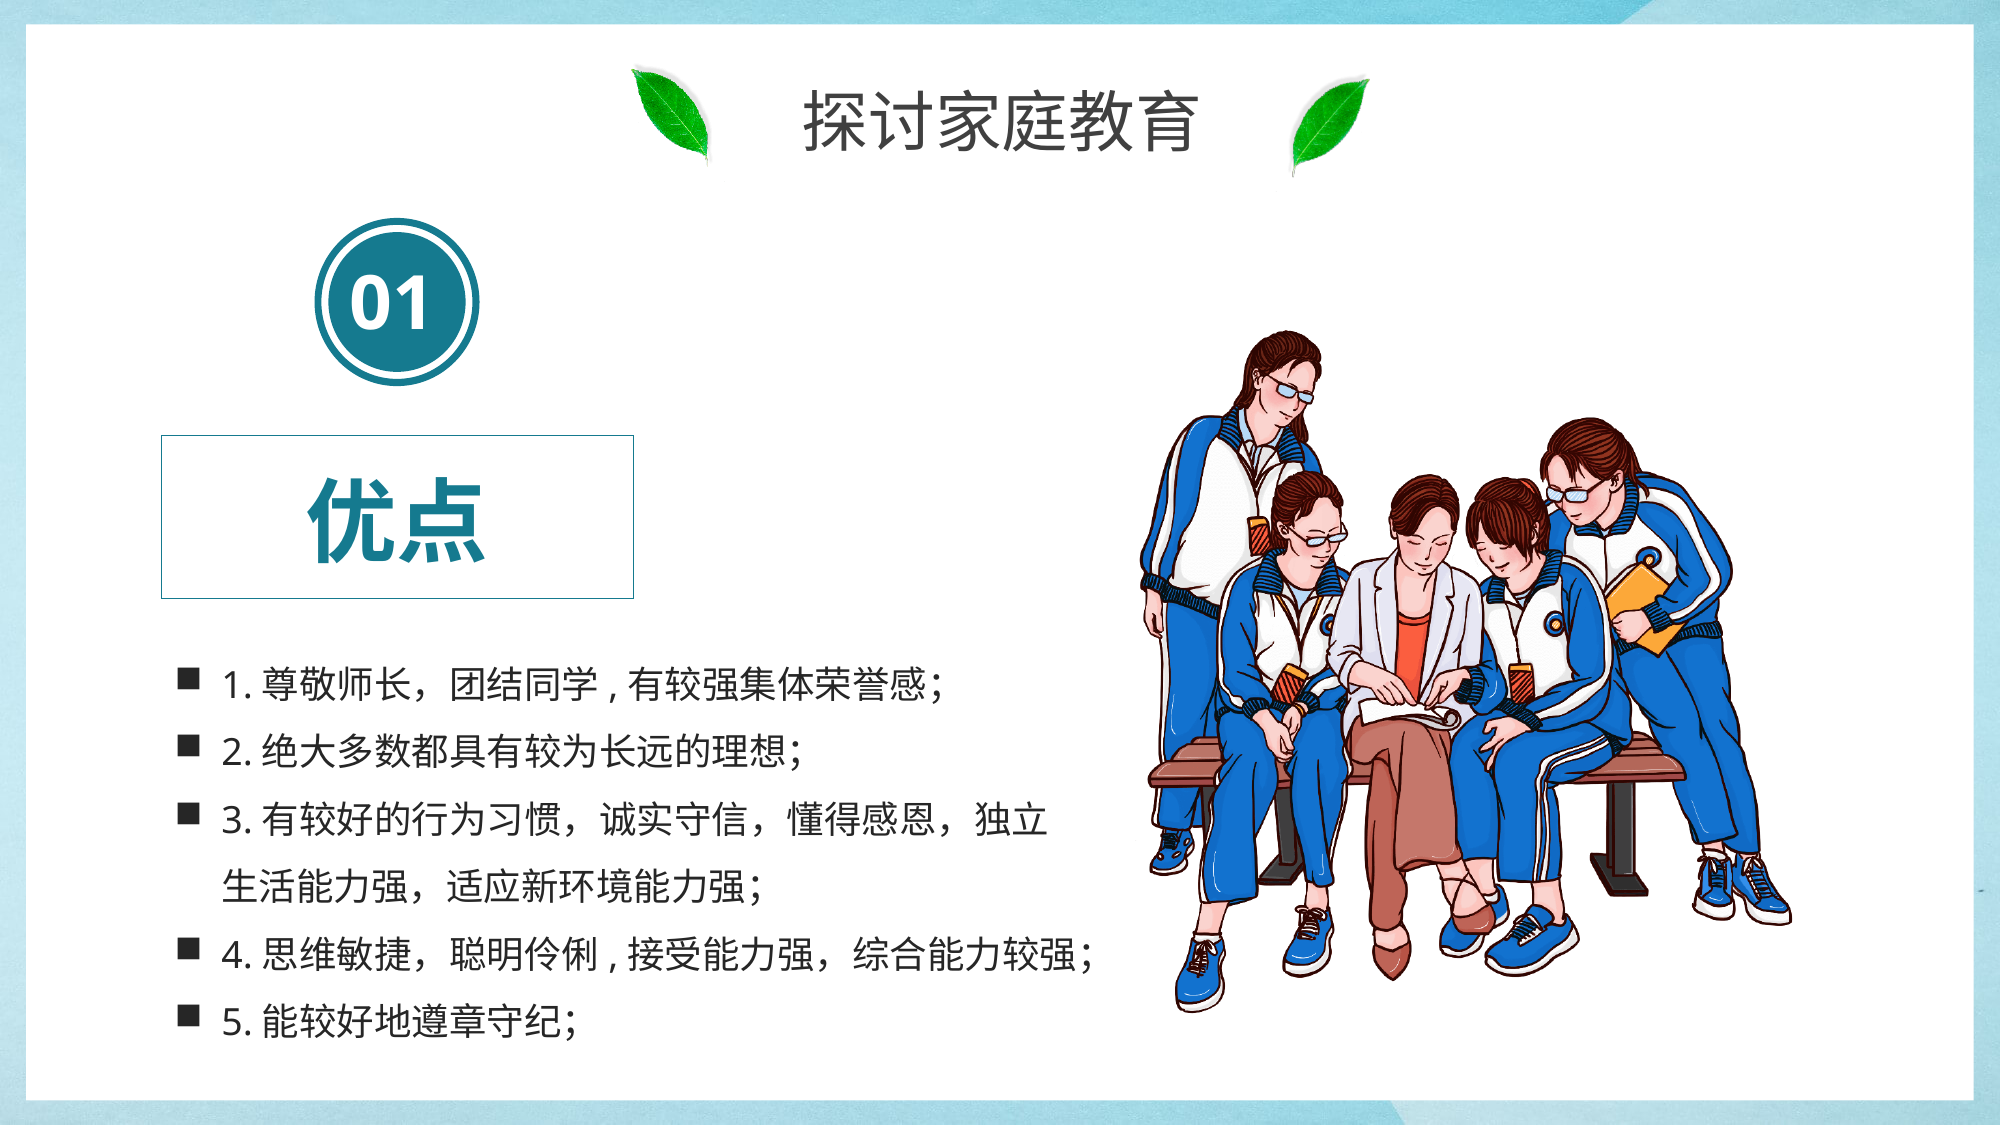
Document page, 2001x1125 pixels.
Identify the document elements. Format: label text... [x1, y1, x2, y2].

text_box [314, 217, 480, 387]
picture [0, 0, 2000, 1125]
text_box 1.尊敬师长，团结同学,有较强集体荣誉感； 2.绝大多数都具有较为长远的理想； 3.有较好的行为习惯，诚实守信，懂得感恩，独立生活能力强，适应新环境能力强； 4.思维敏捷，聪明伶俐,接受能力强，综合能力较强； 5.能较好地遵章守纪； [159, 630, 1093, 1051]
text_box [161, 435, 634, 599]
